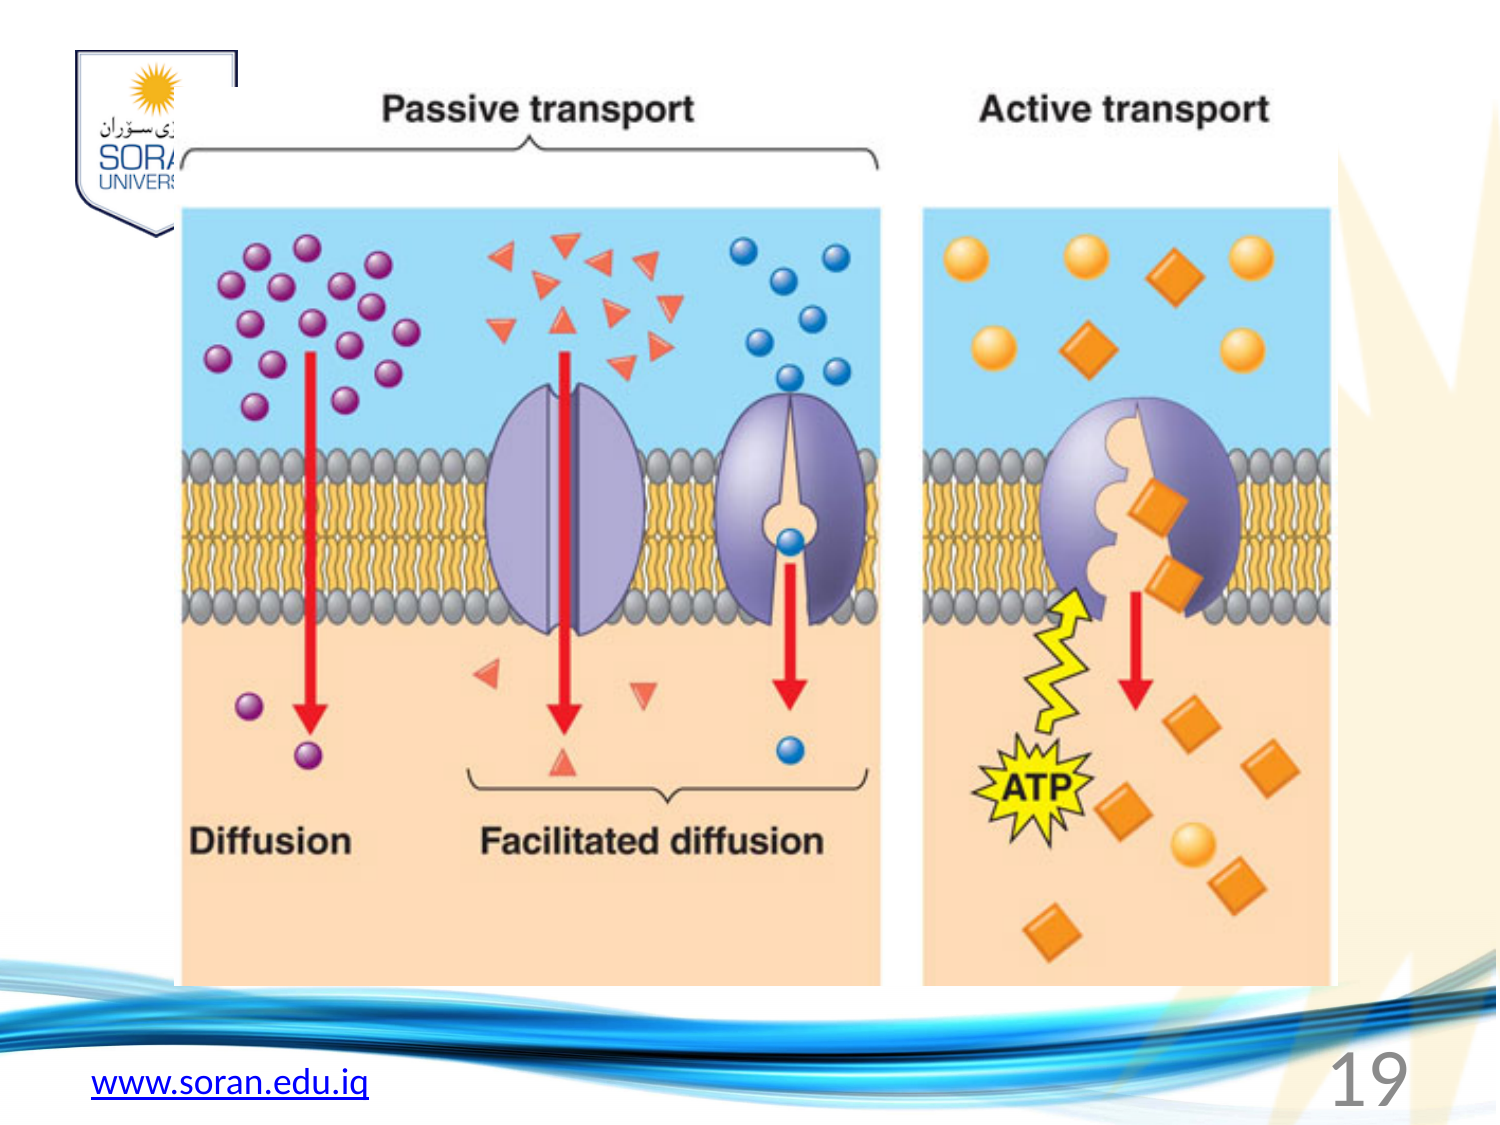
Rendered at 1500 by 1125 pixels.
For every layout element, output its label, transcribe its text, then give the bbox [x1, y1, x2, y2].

picture [0, 50, 1500, 1125]
slide_number 19 [1074, 1042, 1425, 1103]
